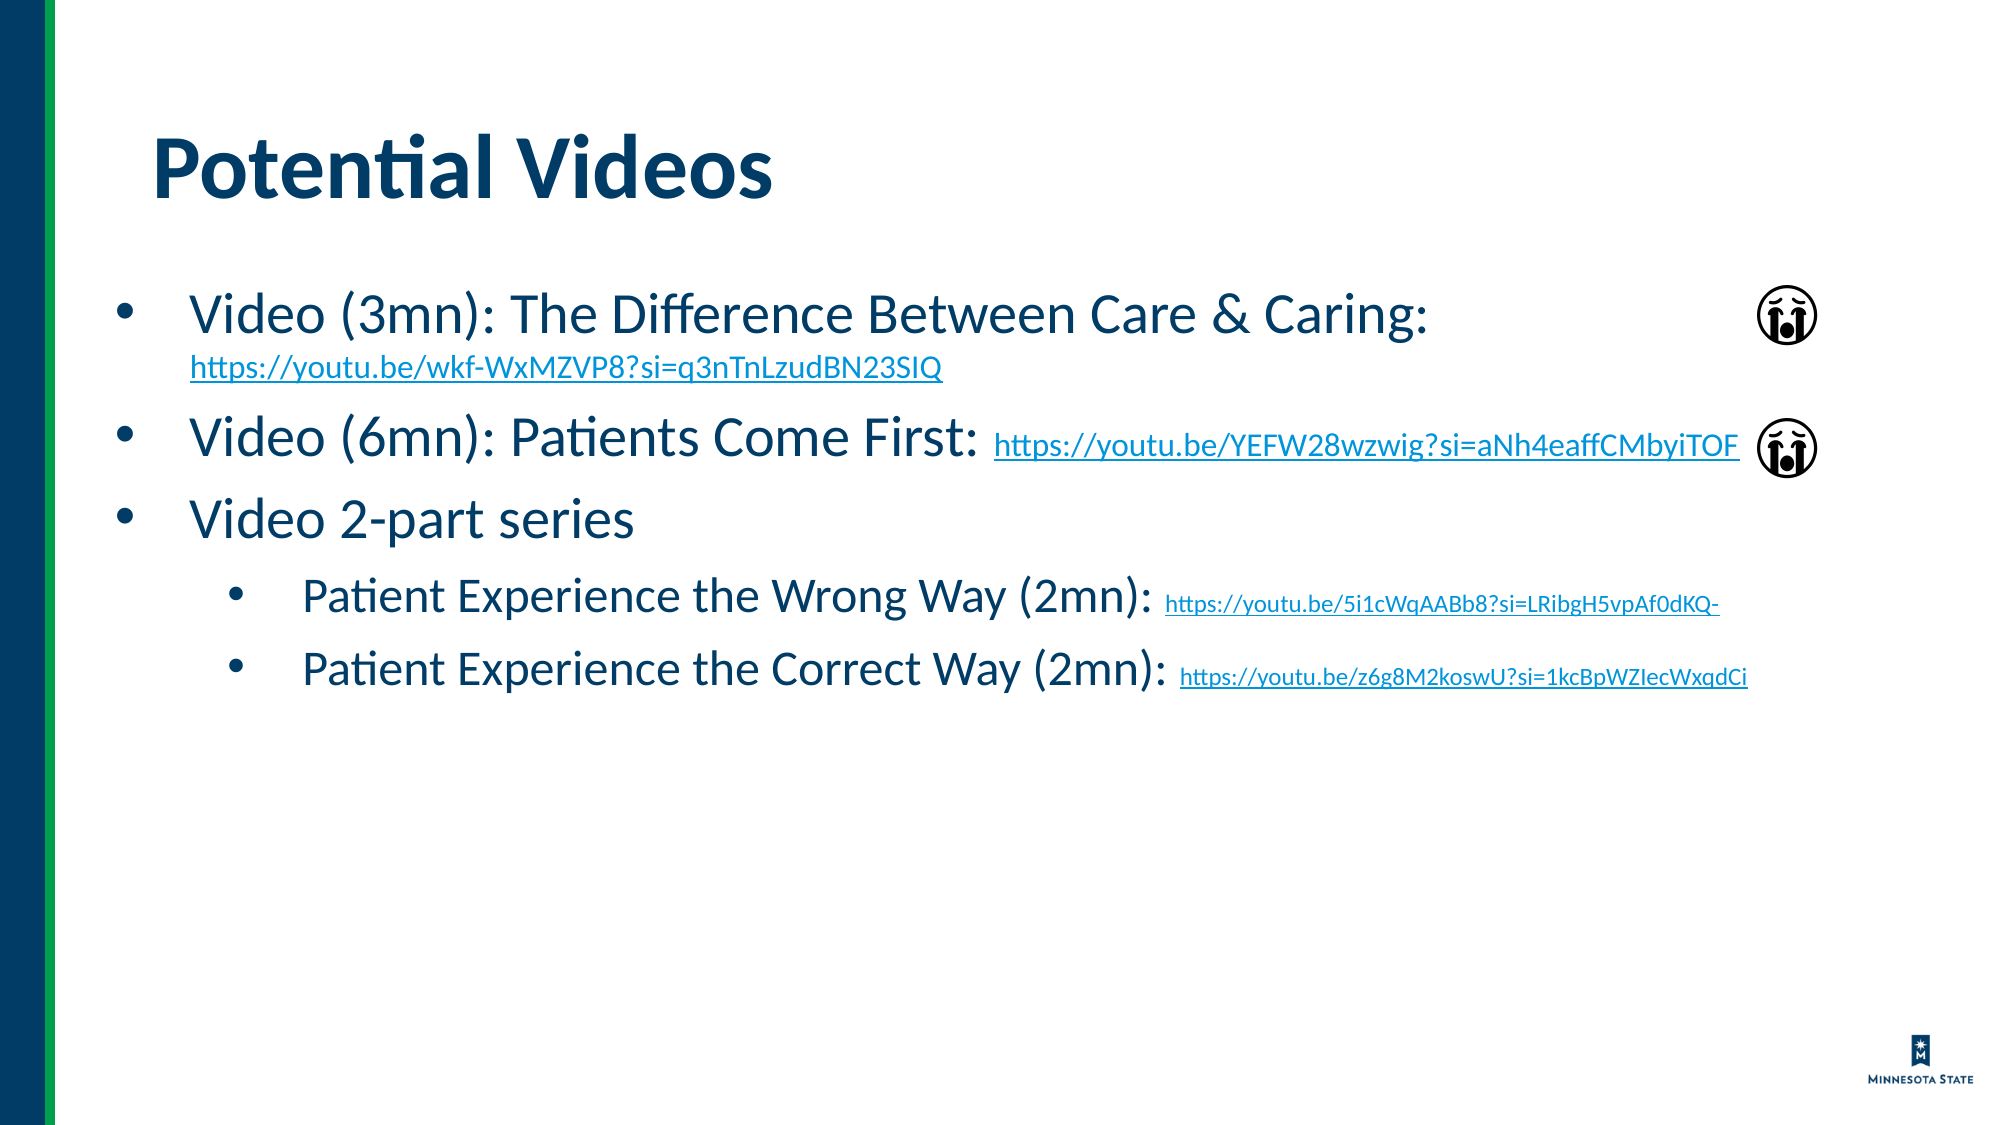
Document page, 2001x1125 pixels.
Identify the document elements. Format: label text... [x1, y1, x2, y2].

list Video (3mn): The Difference Between Care & Caring: https://youtu.be/wkf-WxMZVP8?si=q3nTnLzudBN23SIQ Video (6mn): Patients Come First: https://youtu.be/YEFW28wzwig?si=aNh4eaffCMbyiTOF Video 2-part series Patient Experience the Wrong Way (2mn): https://youtu.be/5i1cWqAABb8?si=LRibgH5vpAf0dKQ- Patient Experience the Correct Way (2mn): https://youtu.be/z6g8M2koswU?si=1kcBpWZIecWxqdCi [99, 268, 1825, 982]
title Potential Videos [137, 59, 1863, 278]
picture [1749, 276, 1826, 353]
picture [1823, 1028, 2001, 1095]
picture [1749, 410, 1826, 486]
